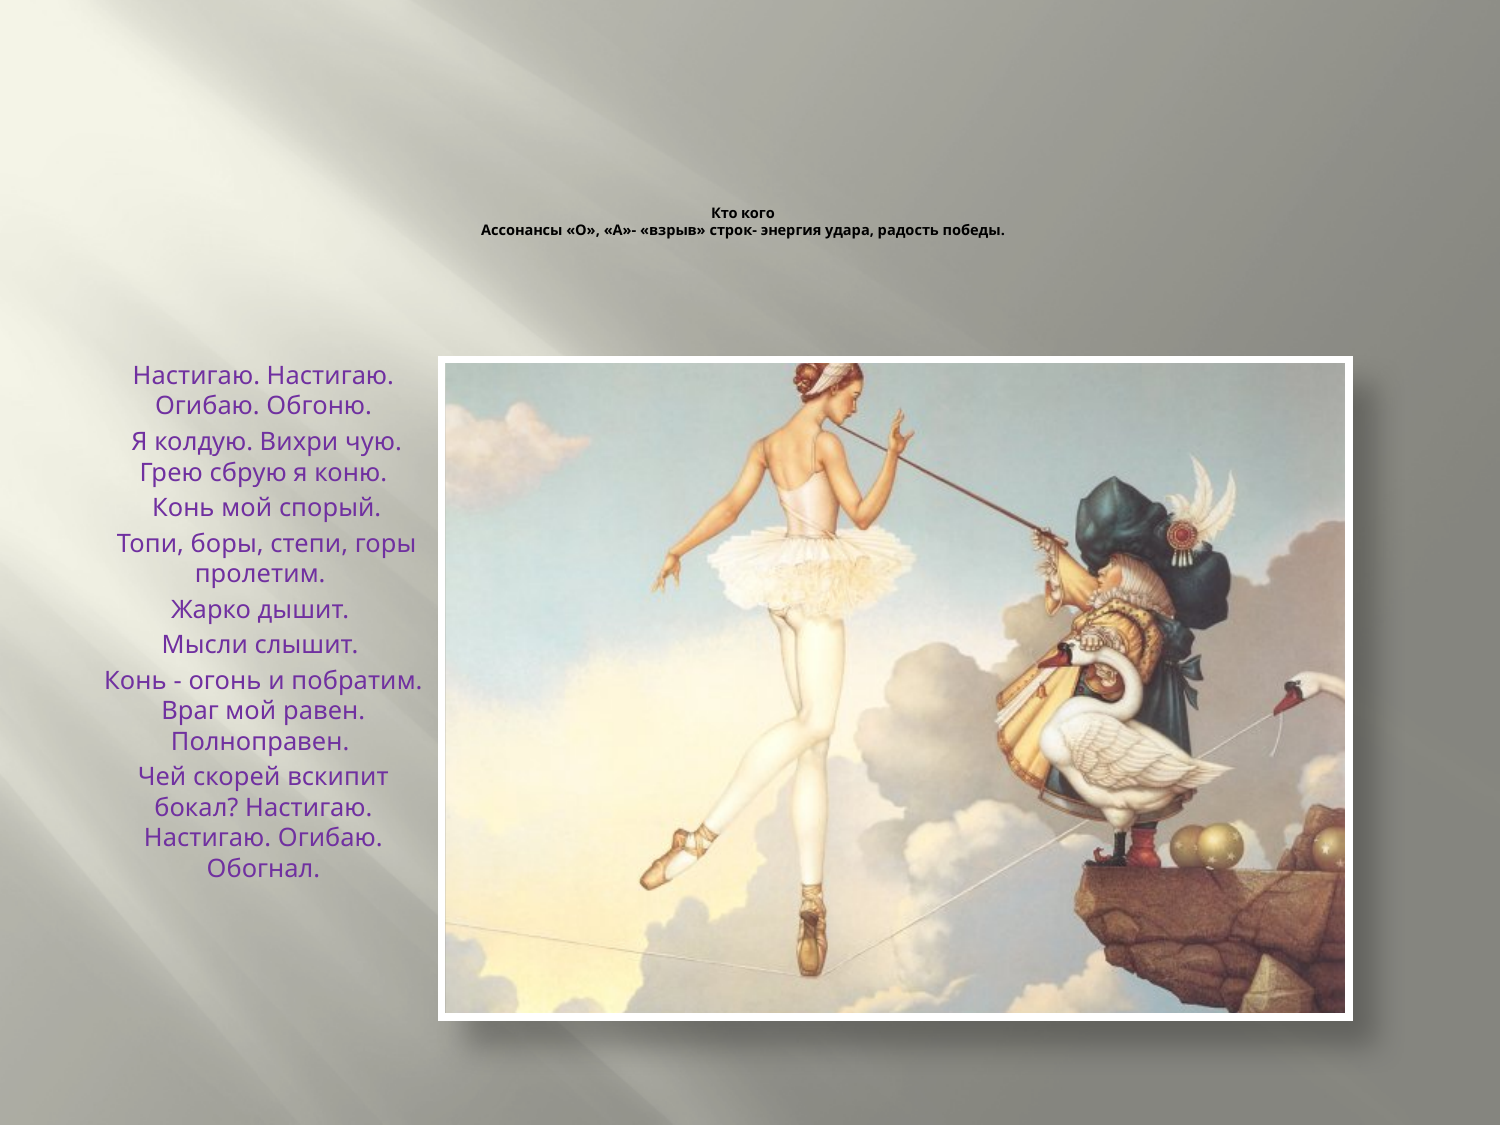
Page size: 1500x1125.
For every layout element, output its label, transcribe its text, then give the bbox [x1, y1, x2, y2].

picture [445, 363, 1346, 1014]
list Настигаю. Настигаю. Огибаю. Обгоню. Я колдую. Вихри чую. Грею сбрую я коню. Конь мой спорый. Топи, боры, степи, горы пролетим. Жарко дышит. Мысли слышит. Конь - огонь и побратим. Враг мой равен. Полноправен. Чей скорей вскипит бокал? Настигаю. Настигаю. Огибаю. Обогнал. [93, 351, 434, 926]
title Кто кого Ассонансы «О», «А»- «взрыв» строк- энергия удара, радость победы. [292, 70, 1193, 256]
